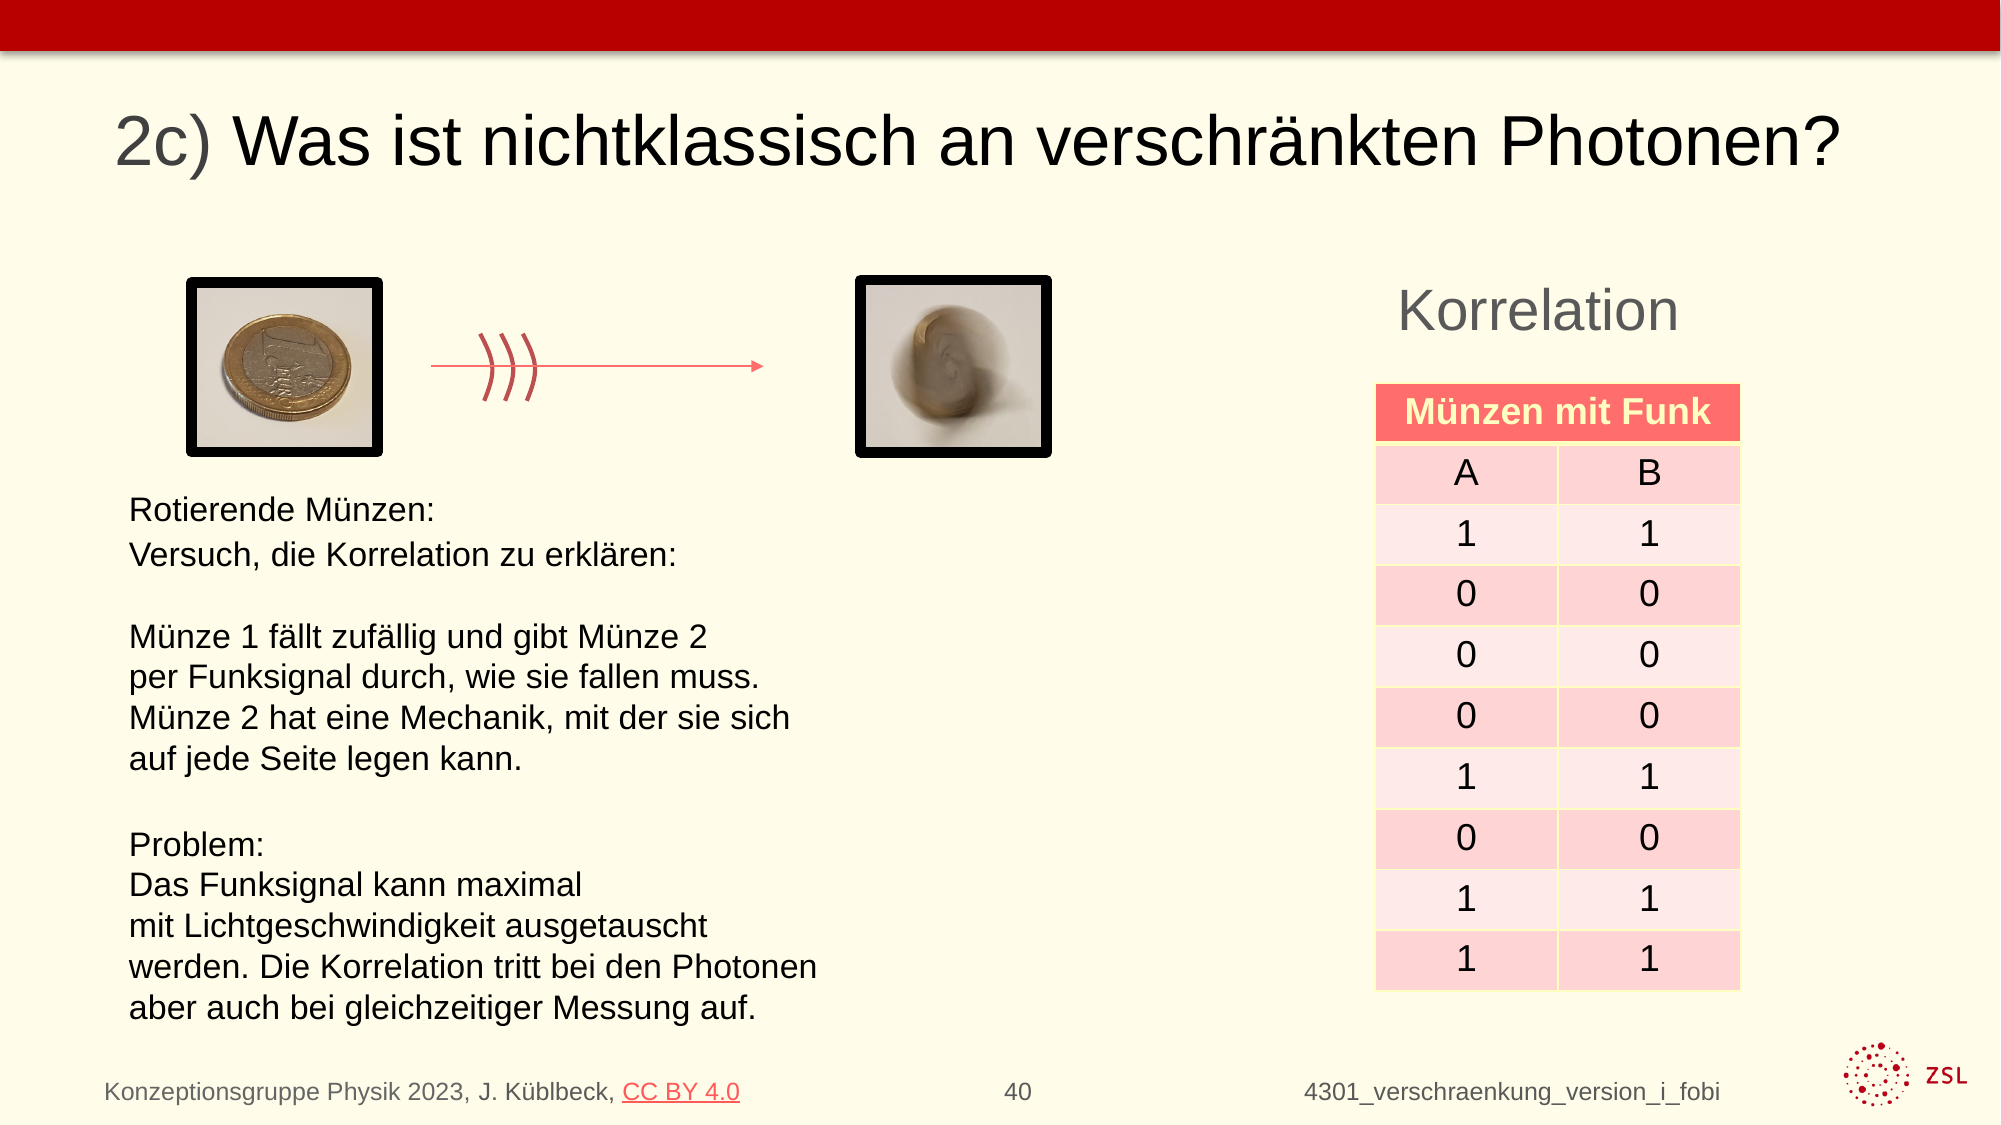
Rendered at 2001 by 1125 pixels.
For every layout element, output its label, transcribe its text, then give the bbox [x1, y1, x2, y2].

table_cell 1 [1559, 505, 1740, 564]
table_cell 0 [1376, 627, 1557, 686]
table_header Münzen mit Funk [1376, 384, 1740, 441]
table_cell 1 [1376, 749, 1557, 808]
table_cell B [1559, 446, 1740, 504]
table_cell 1 [1559, 749, 1740, 808]
table_cell 0 [1559, 627, 1740, 686]
table_cell 1 [1376, 870, 1557, 929]
picture [865, 284, 1042, 448]
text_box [479, 376, 536, 402]
picture [1842, 1041, 1968, 1107]
table_cell 0 [1559, 566, 1740, 625]
table_cell 1 [1376, 931, 1557, 990]
table_cell 0 [1376, 810, 1557, 869]
table_cell 0 [1376, 688, 1557, 747]
table_cell 1 [1559, 870, 1740, 929]
text_box Korrelation [1382, 264, 1785, 383]
title 2c) Was ist nichtklassisch an verschränkten Photonen? [99, 90, 1900, 185]
table_cell A [1376, 446, 1557, 504]
table_cell 1 [1559, 931, 1740, 990]
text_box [479, 333, 536, 364]
table_cell 0 [1559, 810, 1740, 869]
table_cell 1 [1376, 505, 1557, 564]
text_box Rotierende Münzen: Versuch, die Korrelation zu erklären: Münze 1 fällt zufällig und gibt Münze 2 per Funksignal durch, wie sie fallen muss. Münze 2 hat eine Mechanik, mit der sie sich auf jede Seite legen kann. Problem: Das Funksignal kann maximal mit Lichtgeschwindigkeit ausgetauscht werden. Die Korrelation tritt bei den Photonen aber auch bei gleichzeitiger Messung auf. [114, 255, 1957, 1035]
table_cell 0 [1376, 566, 1557, 625]
table_cell 0 [1559, 688, 1740, 747]
picture [196, 287, 373, 448]
